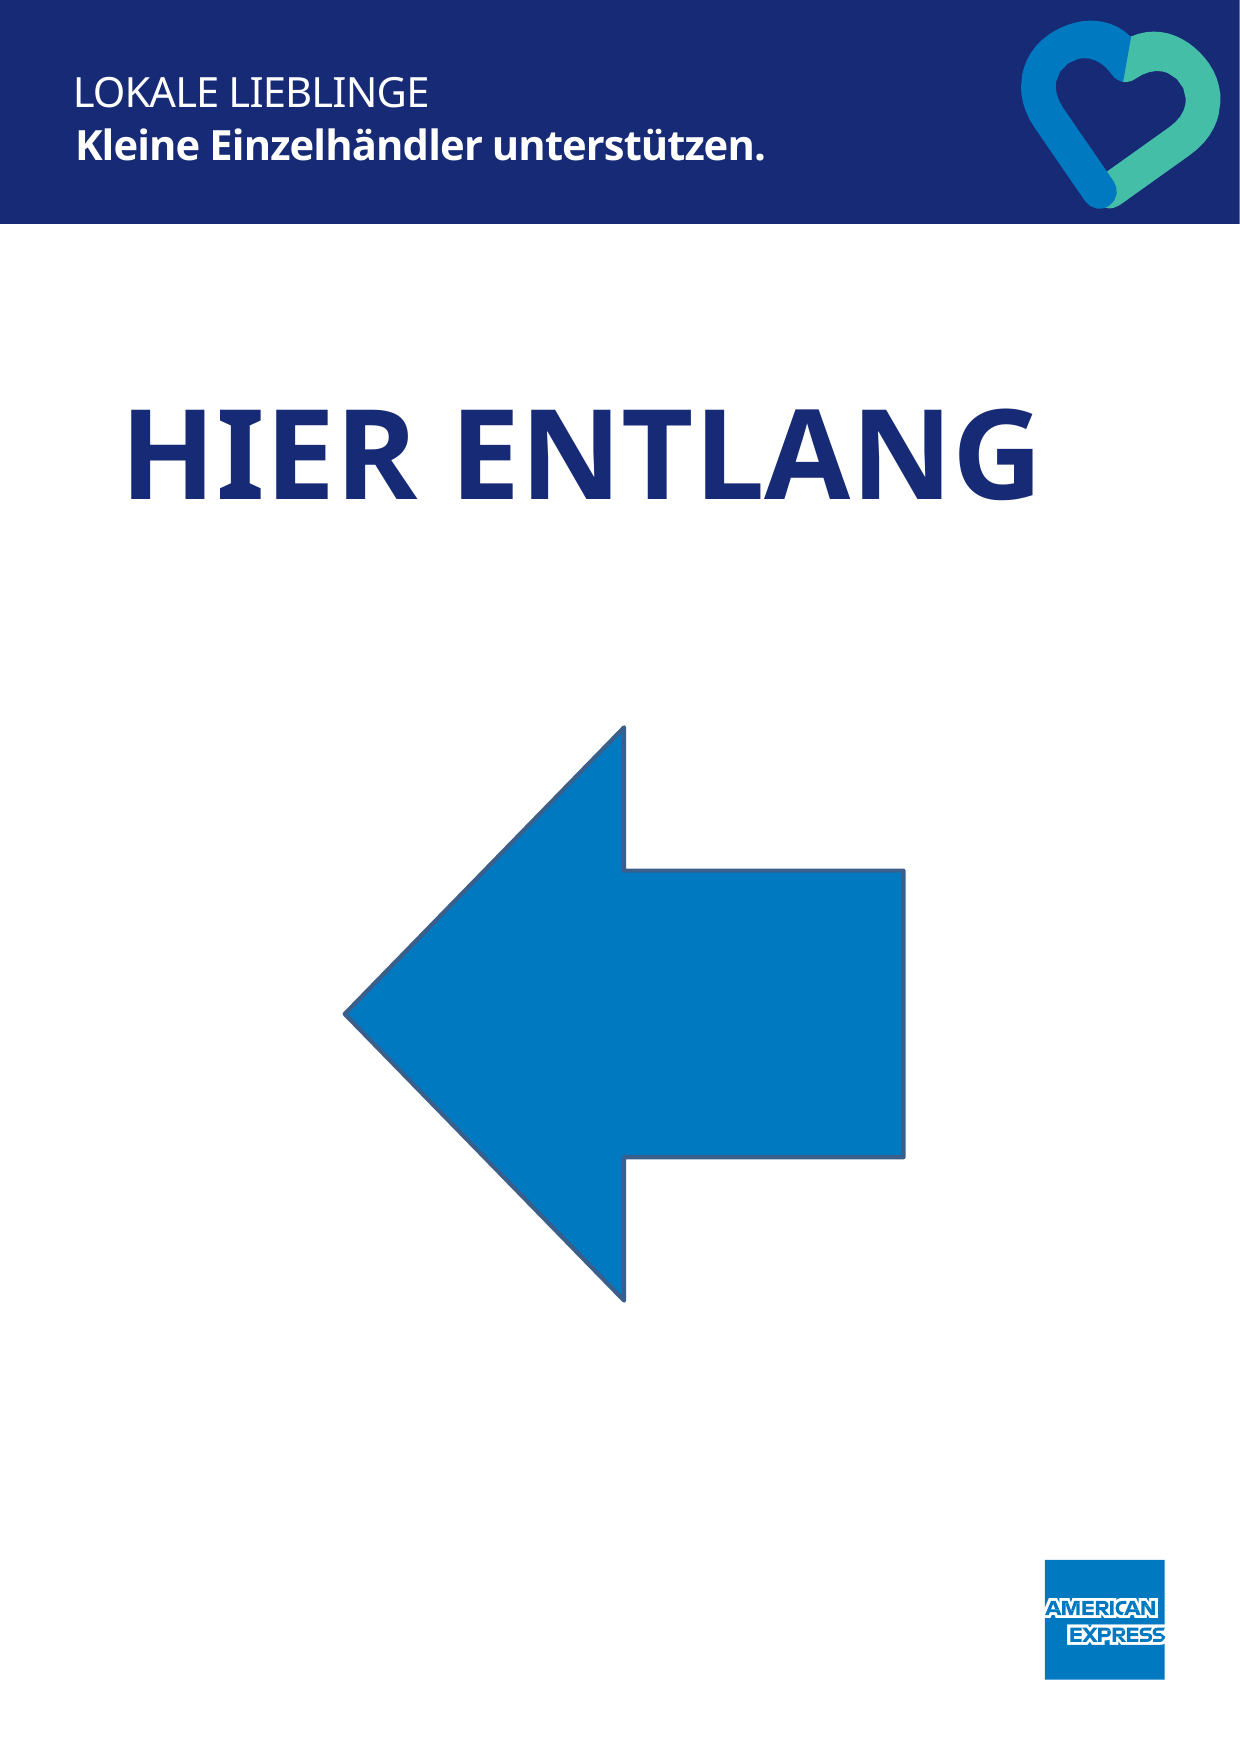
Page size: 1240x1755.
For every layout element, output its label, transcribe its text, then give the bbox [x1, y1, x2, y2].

text_box [1112, 1627, 1166, 1642]
list HIER ENTLANG [120, 347, 1128, 1377]
text_box [0, 0, 1240, 224]
text_box [1045, 1600, 1080, 1616]
text_box [1095, 1600, 1114, 1616]
text_box [342, 725, 906, 1303]
text_box [1115, 1600, 1155, 1616]
text_box [1106, 31, 1221, 209]
text_box [1044, 1559, 1165, 1680]
text_box [1070, 1627, 1111, 1642]
text_box [1082, 1600, 1094, 1616]
text_box [1021, 20, 1132, 209]
text_box LOKALE LIEBLINGE Kleine Einzelhändler unterstützen. [72, 64, 970, 169]
